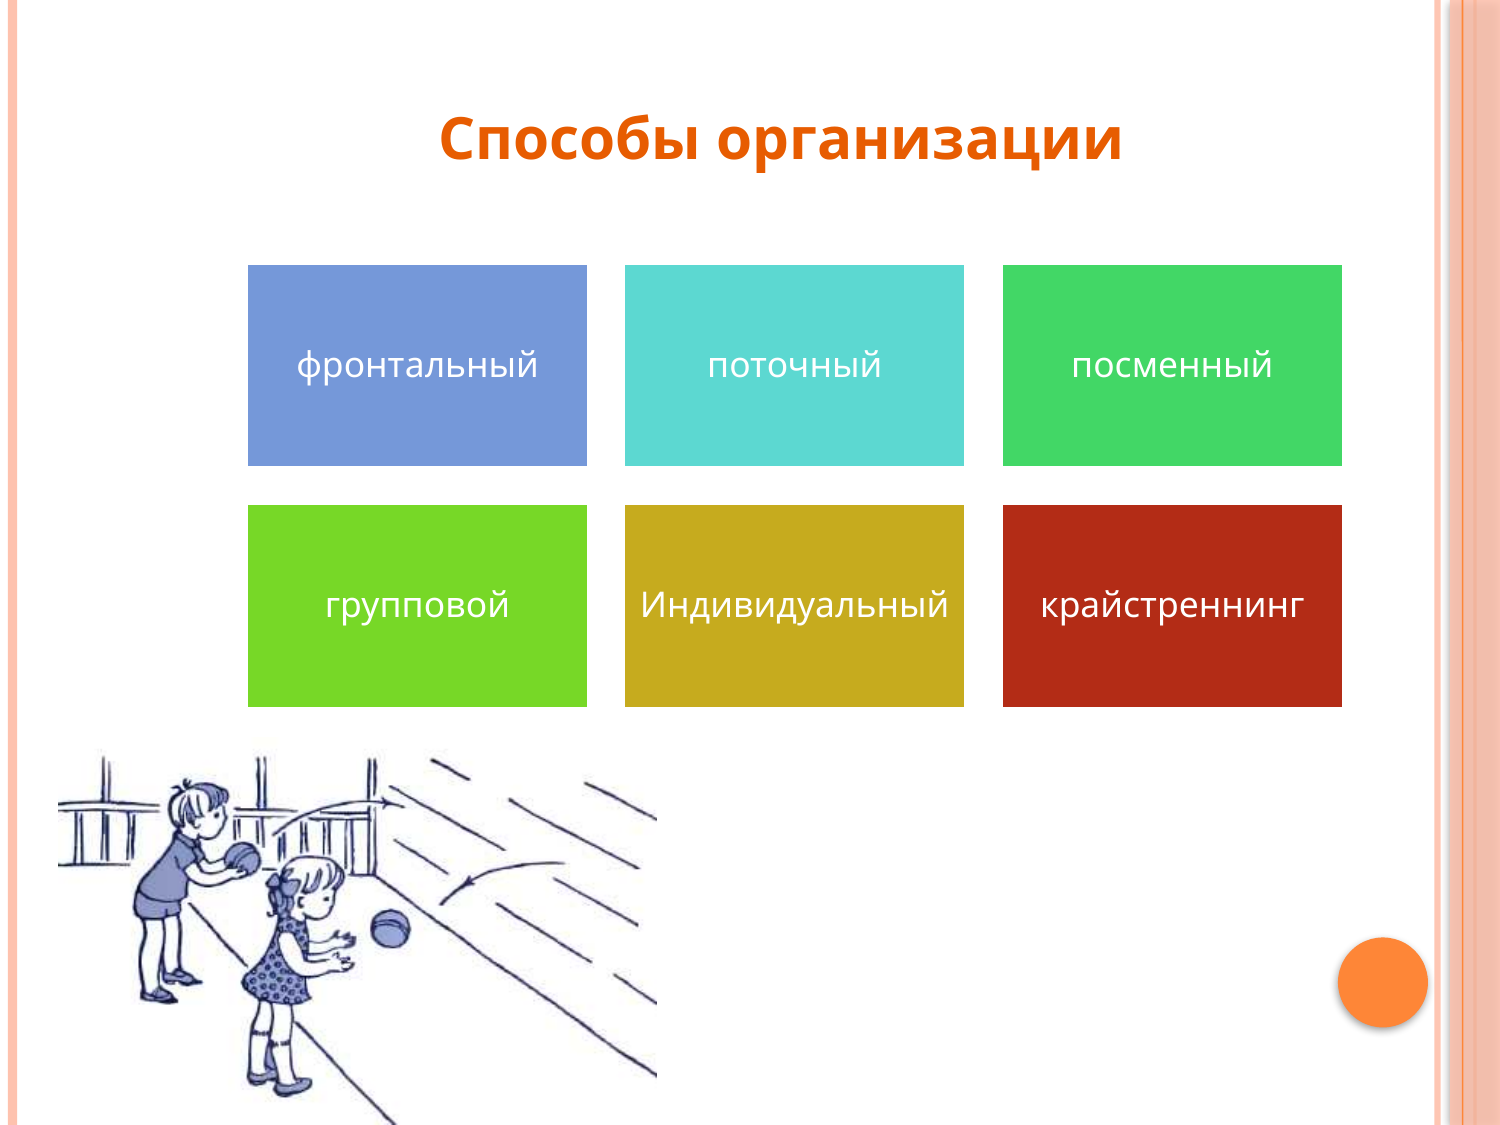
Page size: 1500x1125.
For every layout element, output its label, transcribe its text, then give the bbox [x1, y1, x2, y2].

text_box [245, 151, 1345, 820]
text_box Способы организации [423, 93, 1140, 149]
picture [57, 736, 657, 1125]
